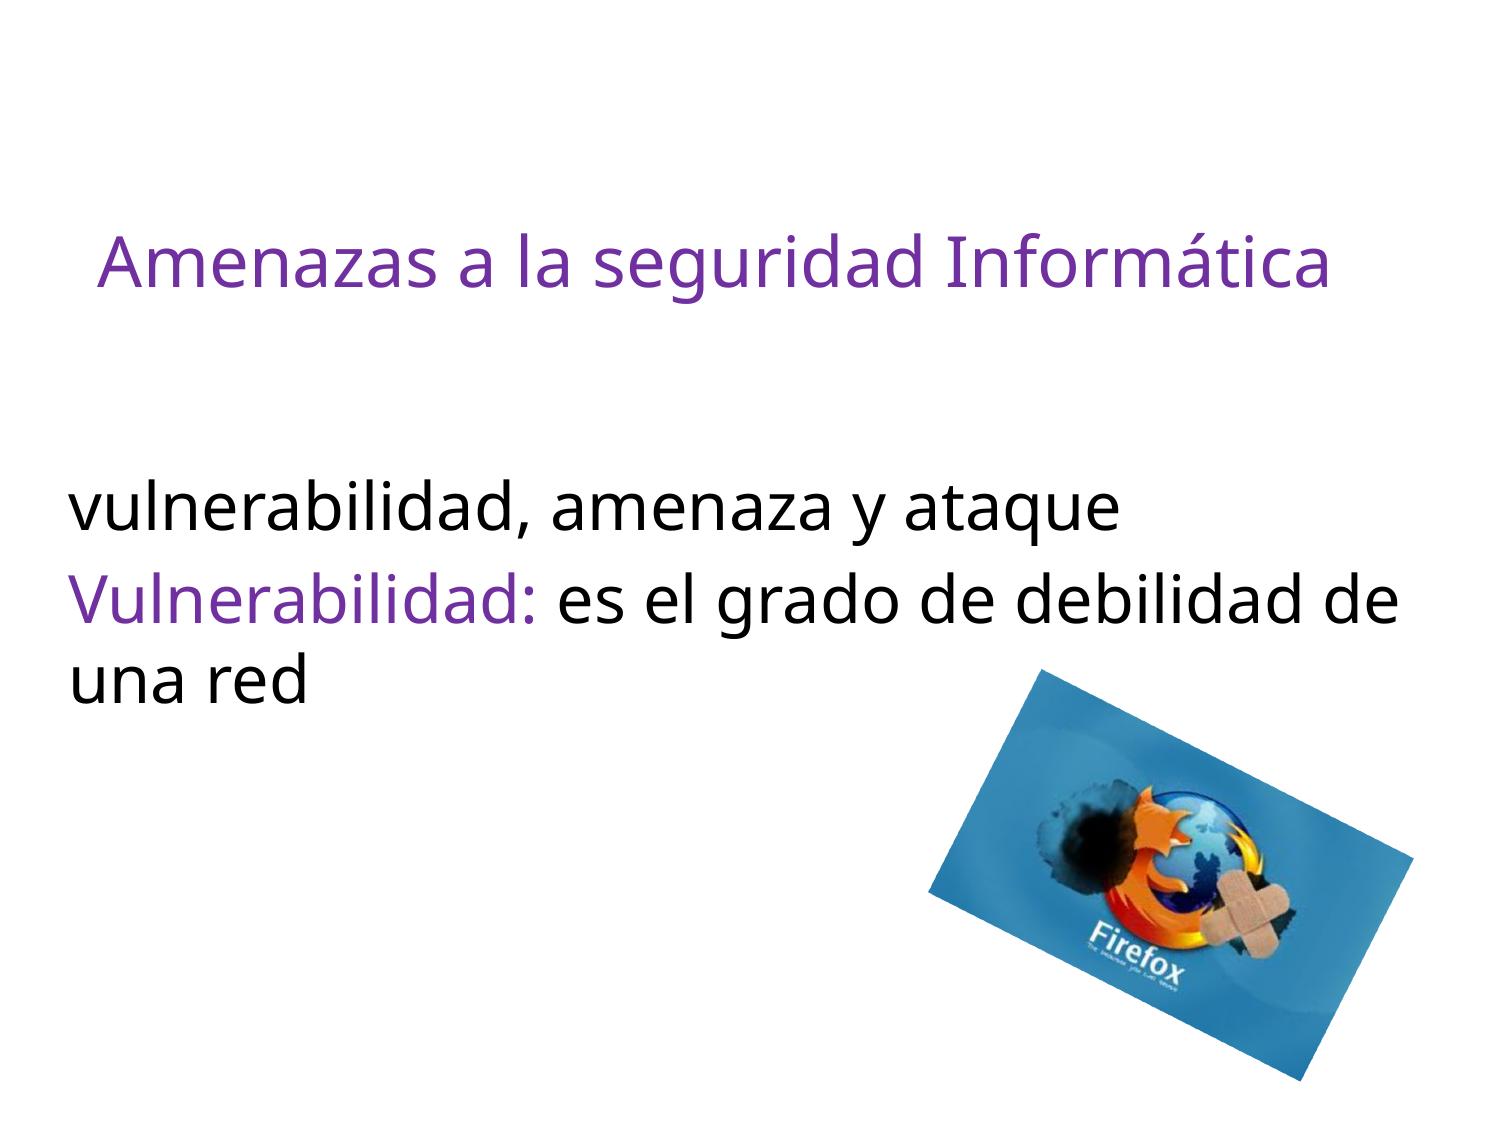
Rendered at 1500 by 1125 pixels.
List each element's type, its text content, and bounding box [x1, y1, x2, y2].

picture [929, 670, 1413, 1081]
title Amenazas a la seguridad Informática [41, 208, 1392, 396]
list vulnerabilidad, amenaza y ataque Vulnerabilidad: es el grado de debilidad de una red [53, 456, 1479, 1125]
